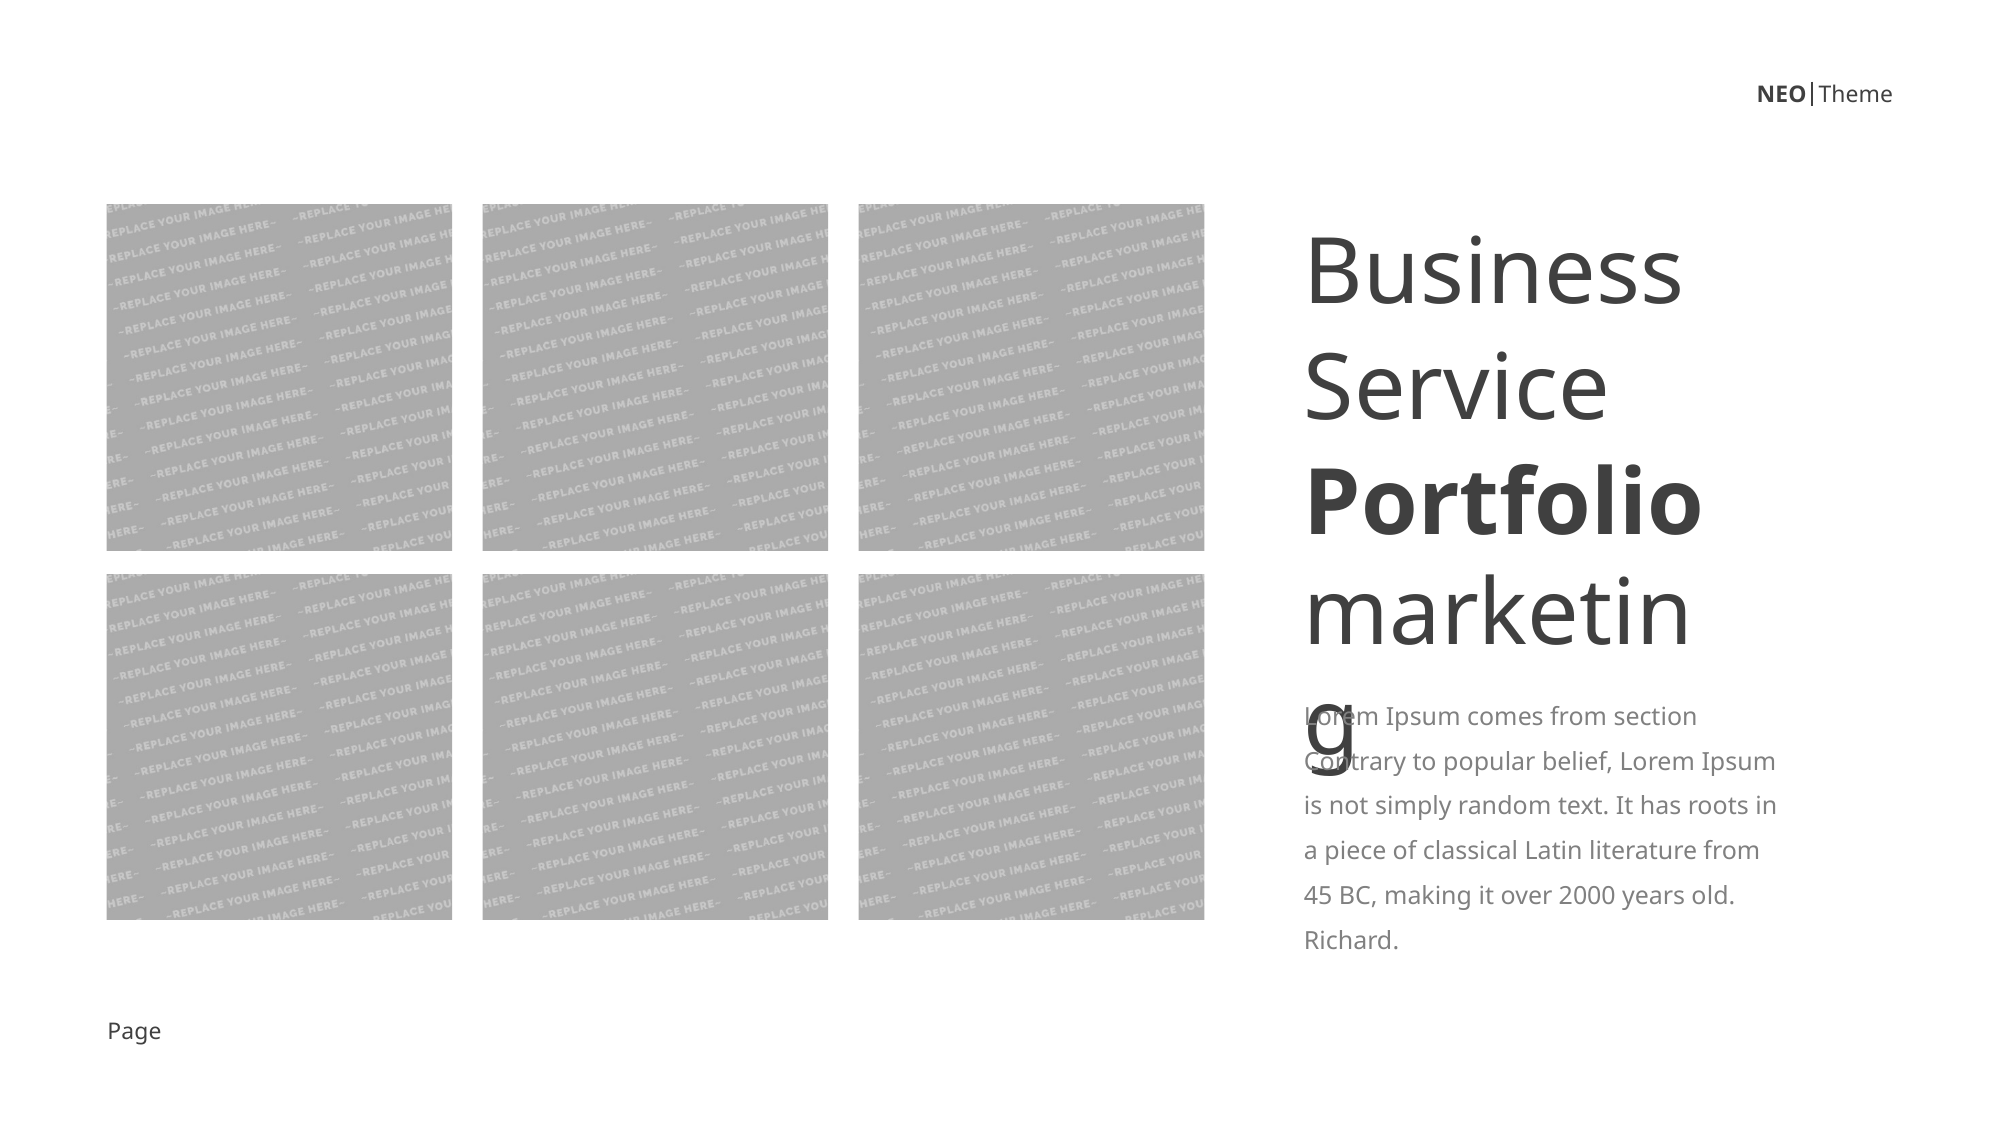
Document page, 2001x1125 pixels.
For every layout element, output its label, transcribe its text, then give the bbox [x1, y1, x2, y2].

text_box Business Service Portfolio marketing [1289, 204, 1759, 677]
picture [858, 204, 1205, 551]
picture [106, 574, 453, 921]
picture [482, 574, 829, 921]
picture [858, 574, 1205, 921]
text_box Lorem Ipsum comes from section Contrary to popular belief, Lorem Ipsum is not simply random text. It has roots in a piece of classical Latin literature from 45 BC, making it over 2000 years old. Richard. [1289, 677, 1800, 962]
picture [482, 204, 829, 551]
picture [106, 204, 453, 551]
